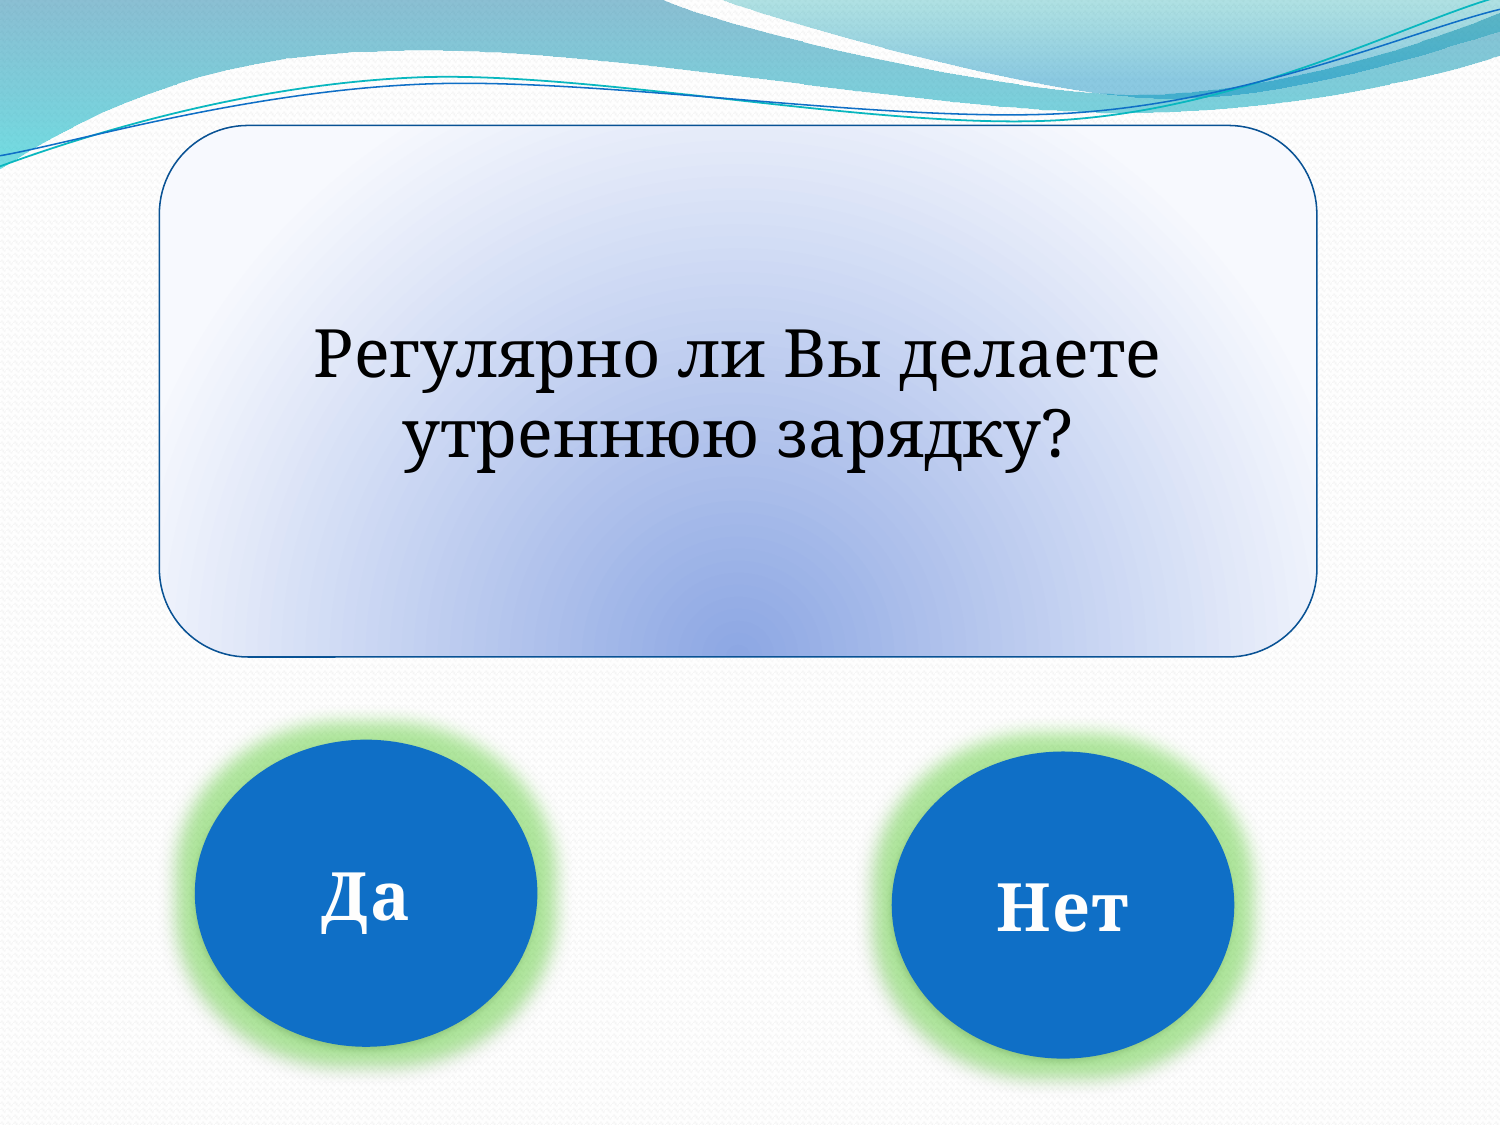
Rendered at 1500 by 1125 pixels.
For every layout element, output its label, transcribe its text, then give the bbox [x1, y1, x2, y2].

text_box Нет [889, 749, 1237, 1061]
text_box Да [192, 737, 540, 1049]
text_box Регулярно ли Вы делаете утреннюю зарядку? [158, 124, 1318, 658]
